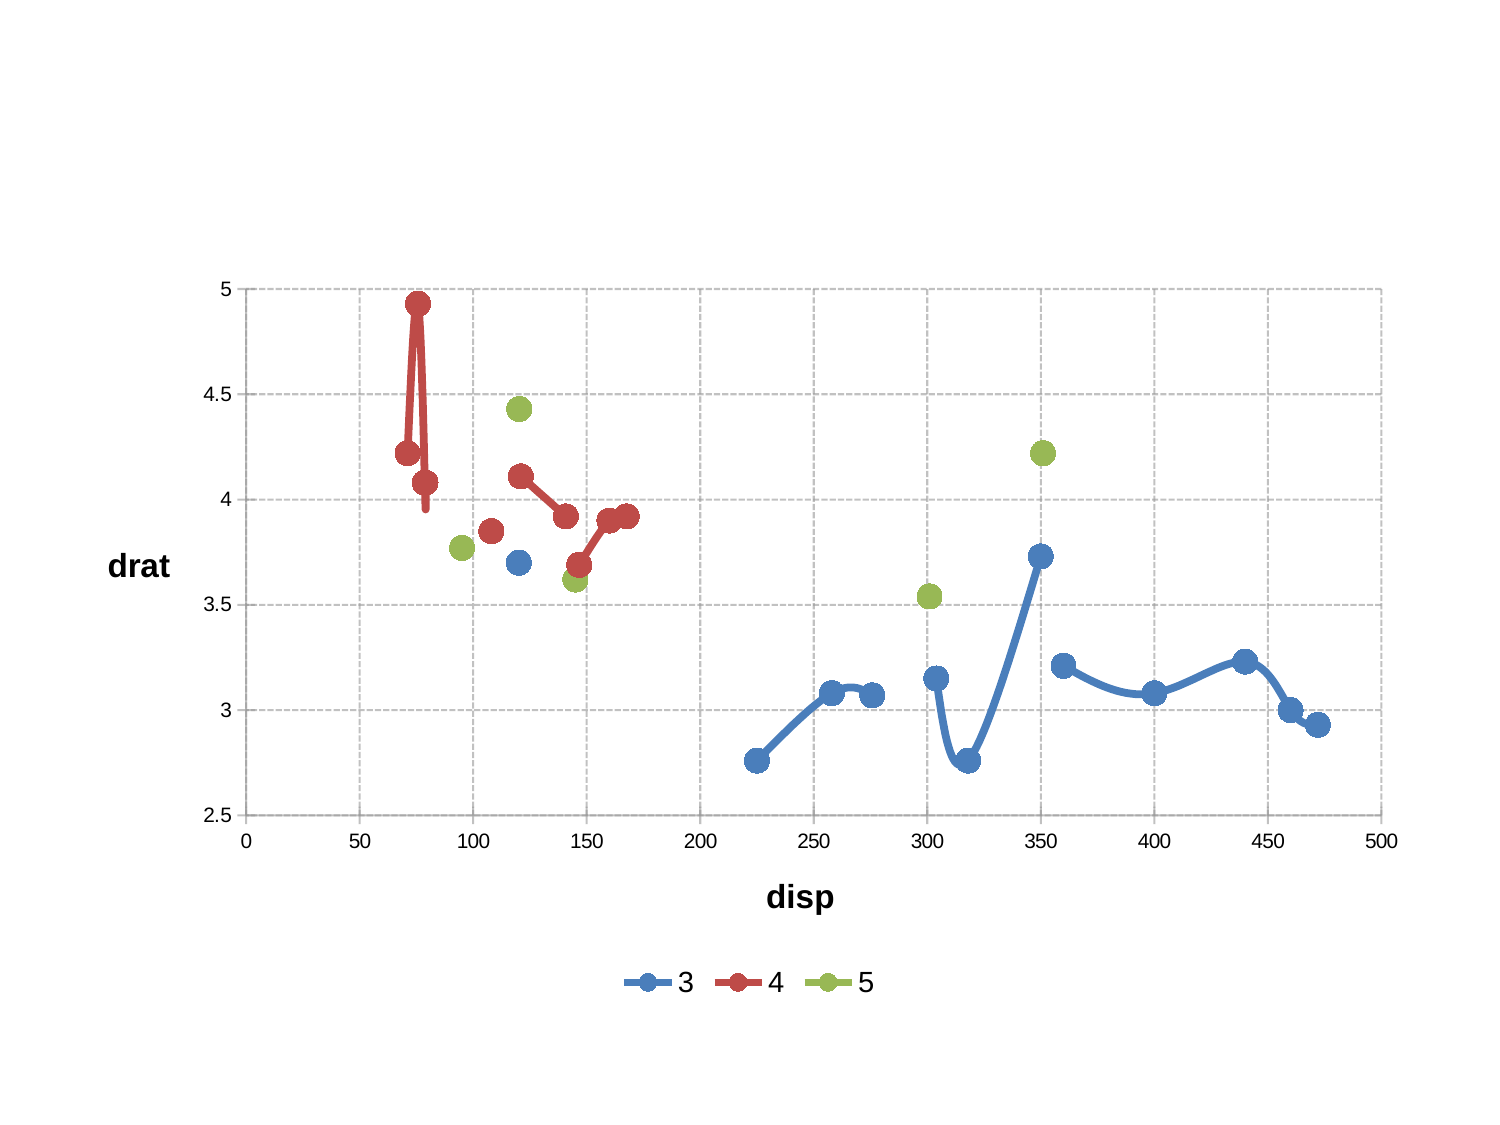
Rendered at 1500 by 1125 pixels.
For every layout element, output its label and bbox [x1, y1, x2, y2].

chart [74, 262, 1426, 1006]
